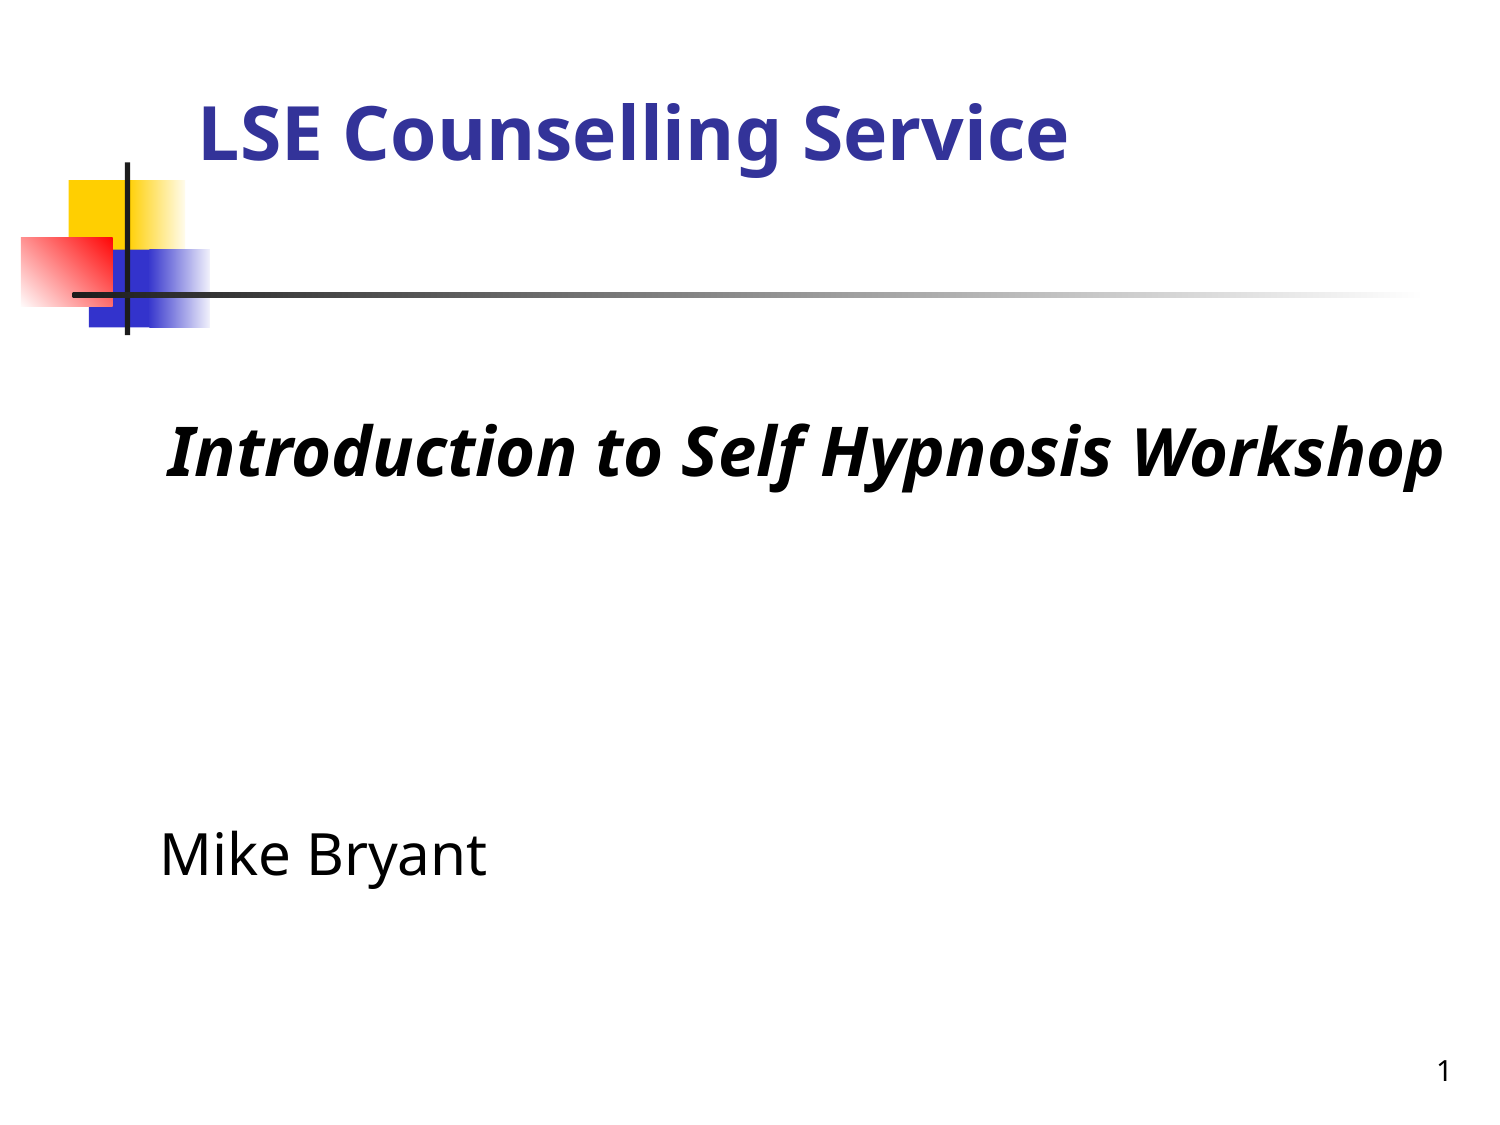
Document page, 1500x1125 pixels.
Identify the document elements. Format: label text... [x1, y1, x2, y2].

slide_number 1 [1155, 1071, 1468, 1100]
title [188, 35, 1468, 208]
list Introduction to Self Hypnosis Workshop Mike Bryant [88, 208, 1469, 1071]
text_box LSE Counselling Service [183, 78, 1459, 273]
